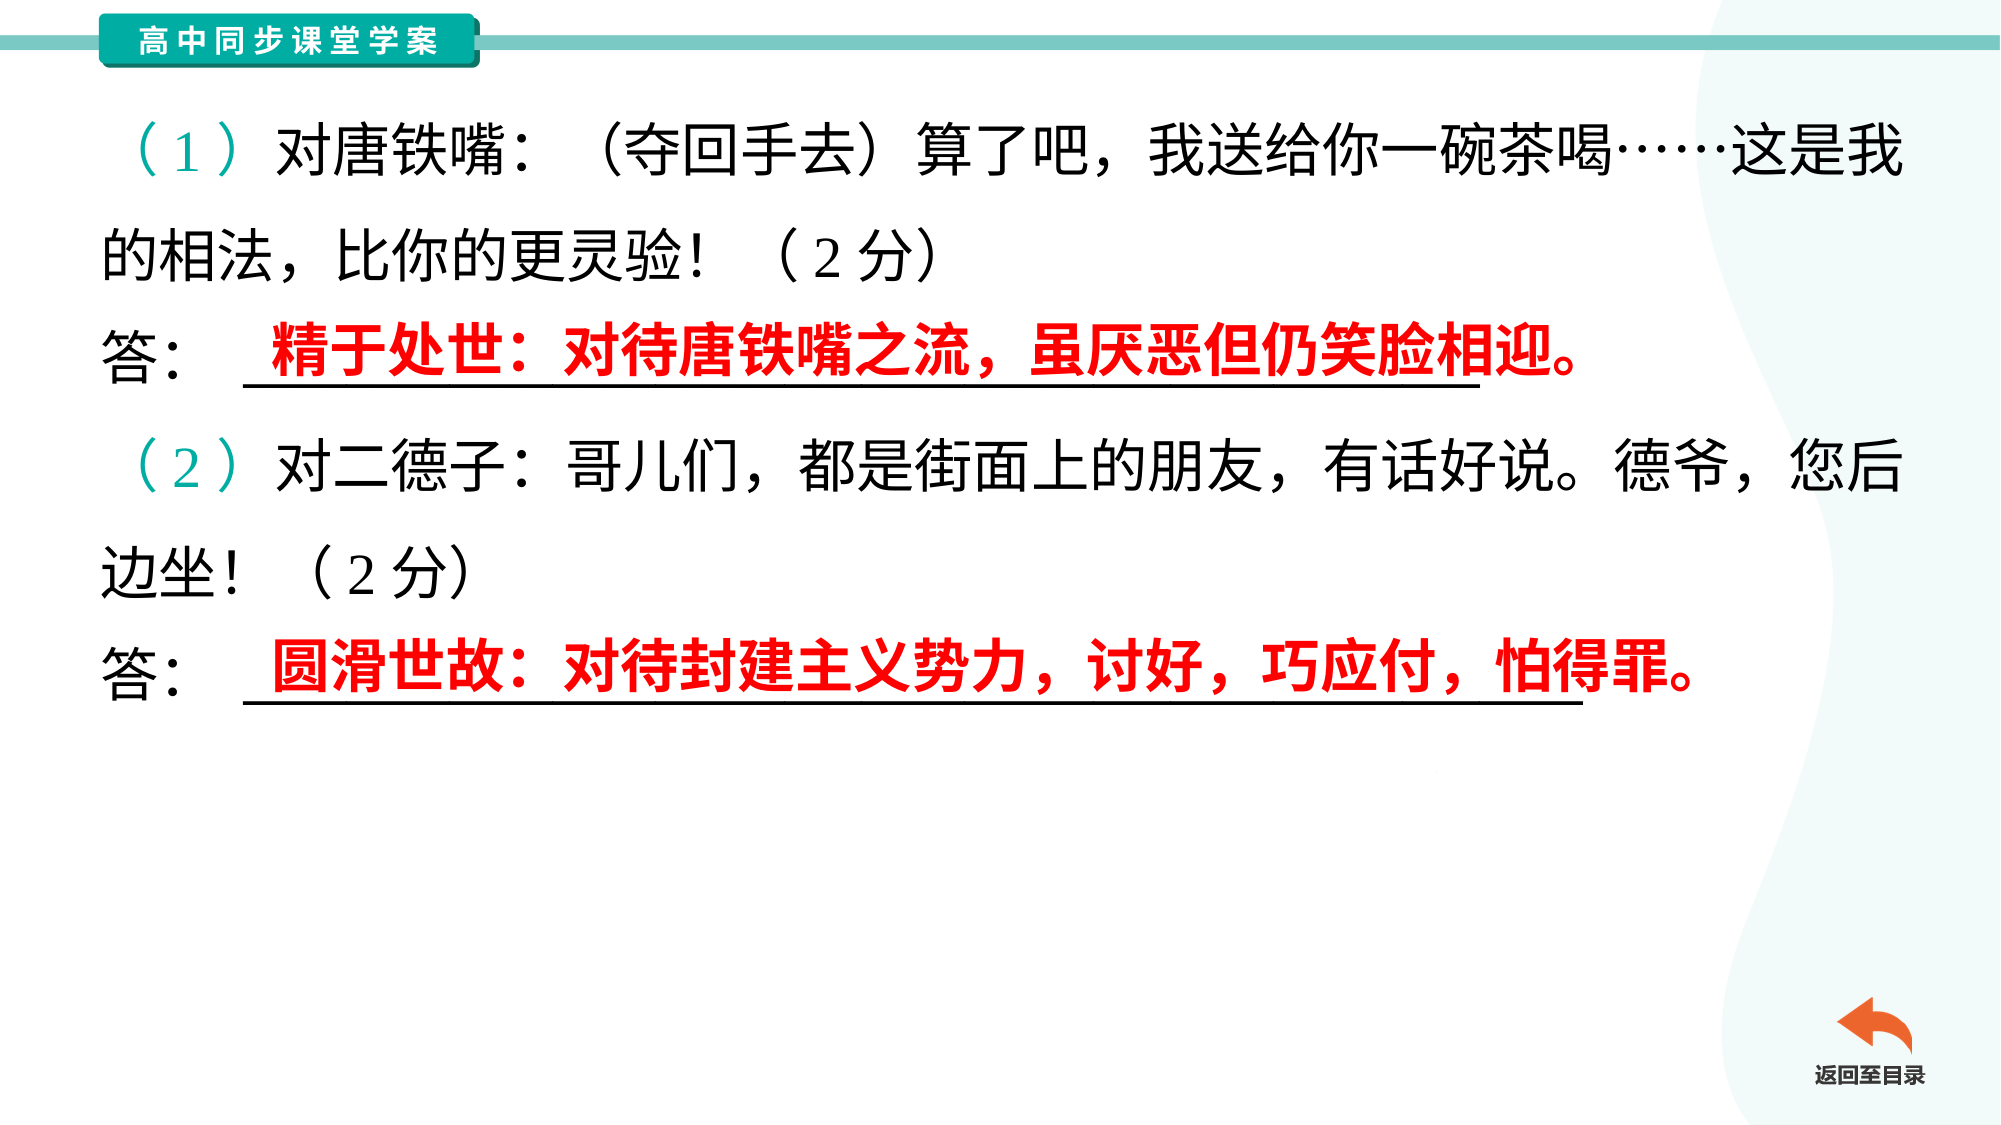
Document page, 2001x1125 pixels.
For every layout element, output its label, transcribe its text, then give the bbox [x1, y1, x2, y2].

picture [0, 0, 2000, 1125]
text_box 圆滑世故：对待封建主义势力，讨好，巧应付，怕得罪。 [245, 597, 1754, 689]
text_box （1）对唐铁嘴：（夺回手去）算了吧，我送给你一碗茶喝……这是我 的相法，比你的更灵验！（2分） 答： ________________________________________________ [100, 76, 1899, 380]
text_box （2）对二德子：哥儿们，都是街面上的朋友，有话好说。德爷，您后 边坐！（2分） 答： ____________________________________________________ [100, 393, 1899, 697]
text_box 精于处世：对待唐铁嘴之流，虽厌恶但仍笑脸相迎。 [245, 280, 1637, 372]
